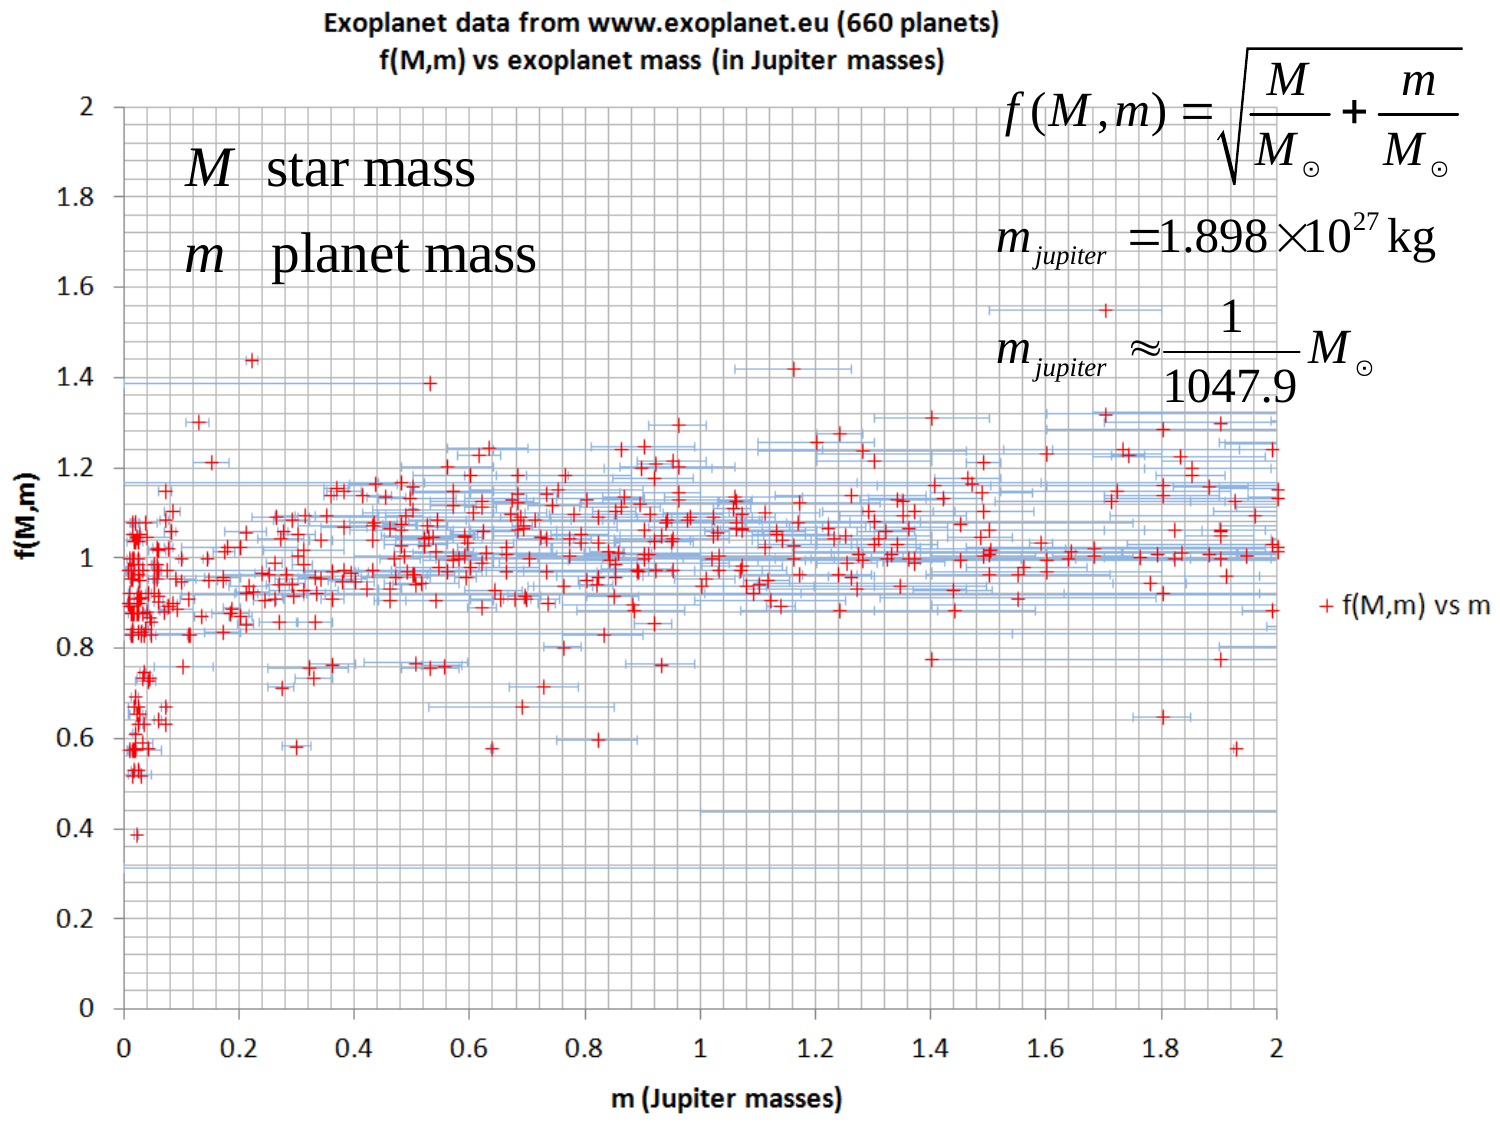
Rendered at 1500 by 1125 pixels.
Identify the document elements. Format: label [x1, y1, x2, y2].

picture [0, 0, 1500, 1125]
text_box [174, 137, 551, 300]
text_box [987, 37, 1476, 414]
